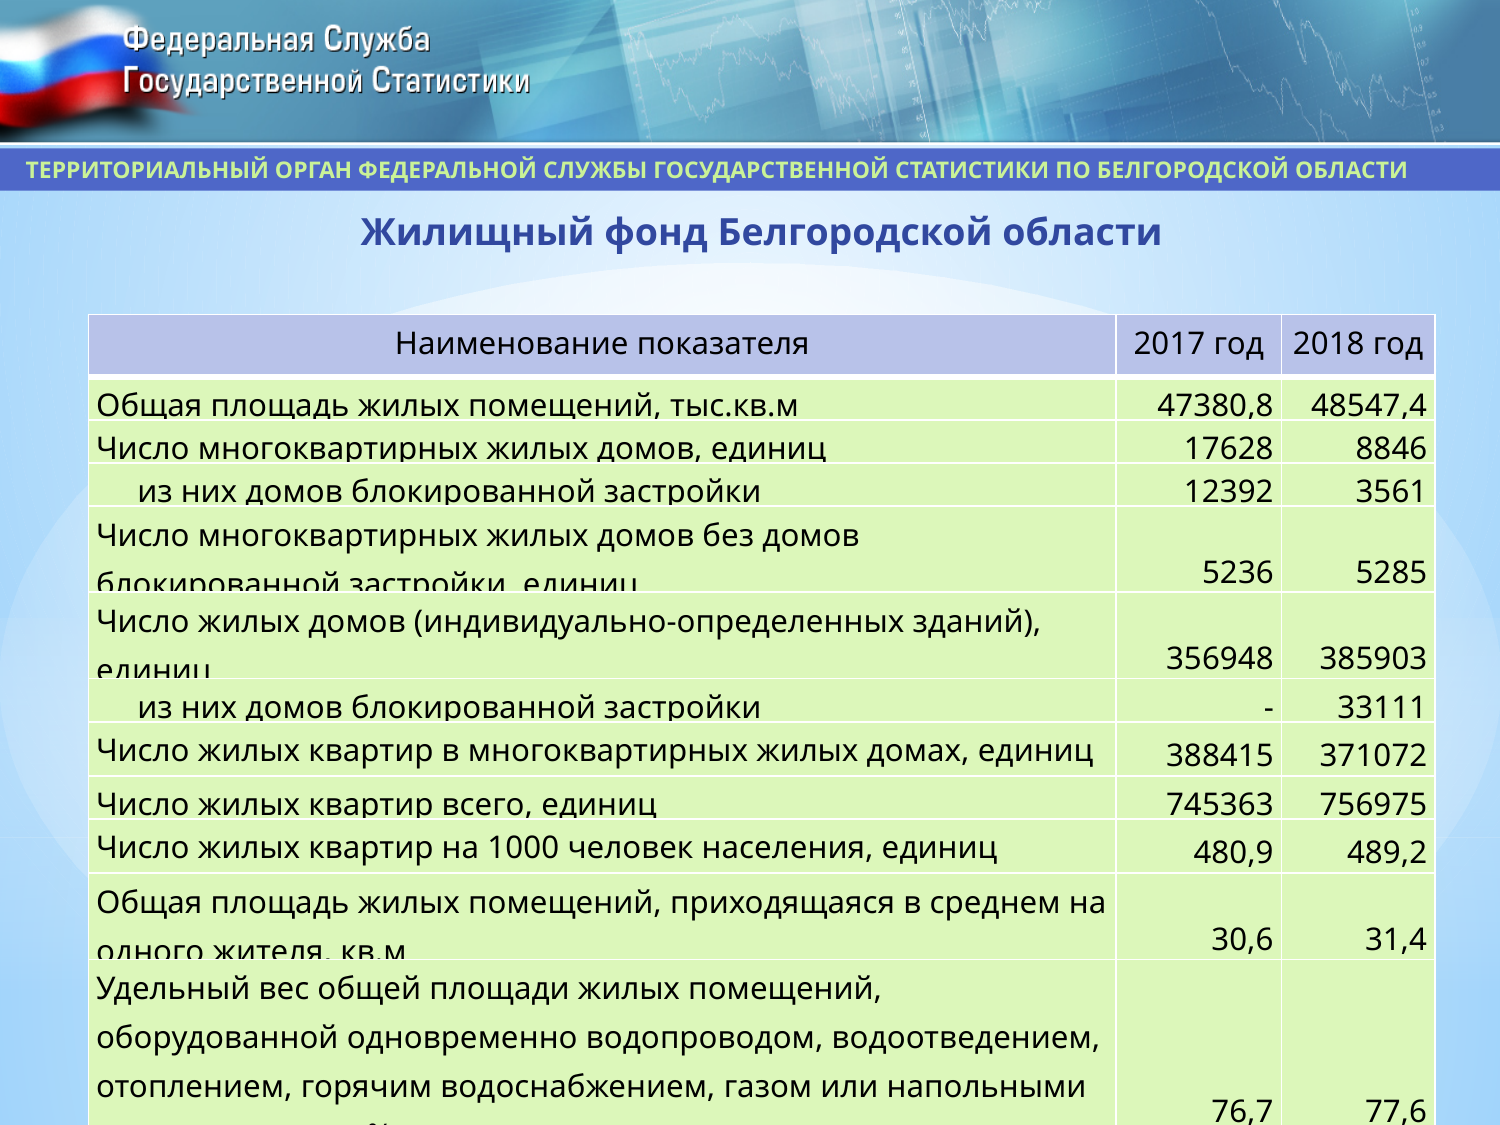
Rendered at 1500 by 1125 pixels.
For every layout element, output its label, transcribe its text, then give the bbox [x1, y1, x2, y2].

table_cell Число жилых домов (индивидуально-определенных зданий), единиц [89, 593, 1115, 678]
table_cell 17628 [1117, 421, 1281, 462]
table_cell 489,2 [1282, 820, 1434, 872]
table_cell 756975 [1282, 777, 1434, 818]
table_cell 47380,8 [1117, 380, 1281, 419]
table_cell 31,4 [1282, 874, 1434, 959]
table_cell 76,7 [1117, 960, 1281, 1125]
table_cell Общая площадь жилых помещений, тыс.кв.м [89, 380, 1115, 419]
table_cell из них домов блокированной застройки [89, 679, 1115, 721]
table_cell Число жилых квартир всего, единиц [89, 777, 1115, 818]
table_cell 745363 [1117, 777, 1281, 818]
text_box ТЕРРИТОРИАЛЬНЫЙ ОРГАН ФЕДЕРАЛЬНОЙ СЛУЖБЫ ГОСУДАРСТВЕННОЙ СТАТИСТИКИ ПО БЕЛГОРОДСКОЙ ОБЛАСТИ [0, 152, 1500, 191]
table_cell Число жилых квартир в многоквартирных жилых домах, единиц [89, 723, 1115, 775]
table_cell 480,9 [1117, 820, 1281, 872]
table_cell 12392 [1117, 464, 1281, 505]
table_cell 388415 [1117, 723, 1281, 775]
table_cell 77,6 [1282, 960, 1434, 1125]
table_cell 8846 [1282, 421, 1434, 462]
table_cell - [1117, 679, 1281, 721]
table_cell Число многоквартирных жилых домов, единиц [89, 421, 1115, 462]
table_cell 356948 [1117, 593, 1281, 678]
table_header 2017 год [1117, 315, 1281, 374]
picture [0, 0, 1500, 145]
table_cell 48547,4 [1282, 380, 1434, 419]
table_cell Число жилых квартир на 1000 человек населения, единиц [89, 820, 1115, 872]
table_cell 371072 [1282, 723, 1434, 775]
table_cell Удельный вес общей площади жилых помещений, оборудованной одновременно водопроводом, водоотведением, отоплением, горячим водоснабжением, газом или напольными электроплитами, % [89, 960, 1115, 1125]
table_cell 3561 [1282, 464, 1434, 505]
text_box Жилищный фонд Белгородской области [76, 207, 1448, 278]
table_cell 33111 [1282, 679, 1434, 721]
table_cell Число многоквартирных жилых домов без домов блокированной застройки, единиц [89, 507, 1115, 591]
table_cell 385903 [1282, 593, 1434, 678]
table_cell 5285 [1282, 507, 1434, 591]
table_cell 30,6 [1117, 874, 1281, 959]
table_cell 5236 [1117, 507, 1281, 591]
table_cell Общая площадь жилых помещений, приходящаяся в среднем на одного жителя, кв.м [89, 874, 1115, 959]
table_cell из них домов блокированной застройки [89, 464, 1115, 505]
table_header 2018 год [1282, 315, 1434, 374]
table_header Наименование показателя [89, 315, 1115, 374]
